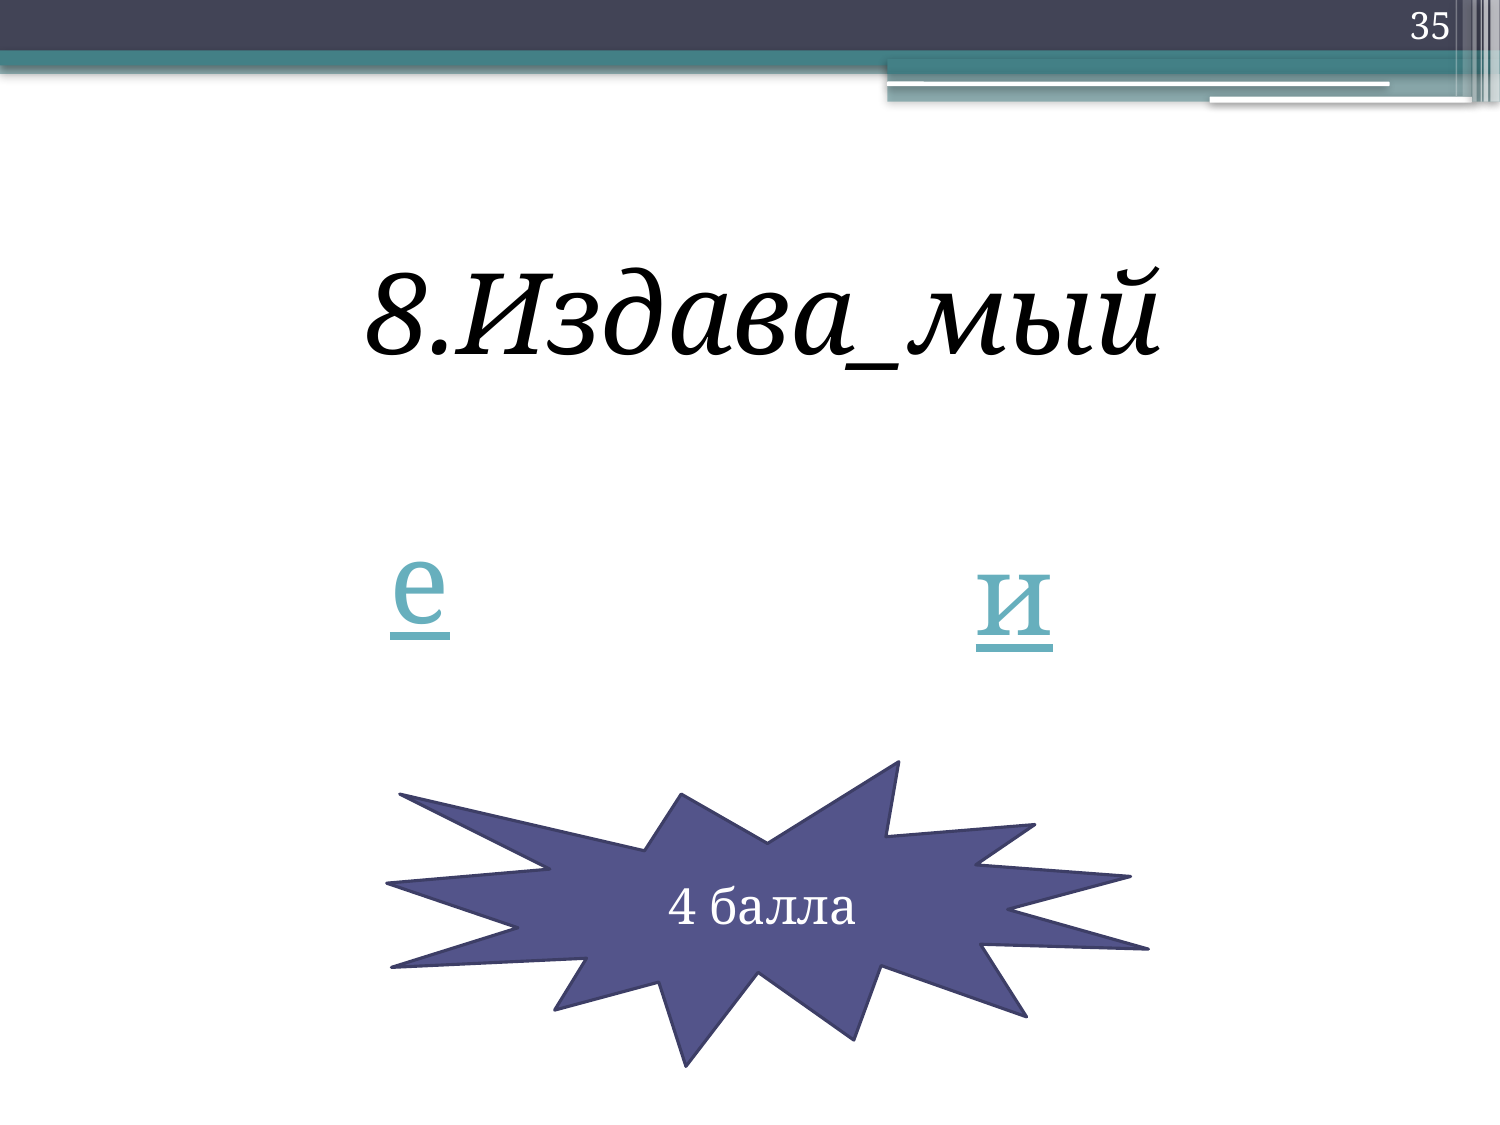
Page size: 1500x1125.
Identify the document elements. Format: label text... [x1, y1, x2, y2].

slide_number 35 [1341, 0, 1466, 61]
text_box е [375, 503, 575, 672]
text_box 8.Издава_мый [351, 234, 1395, 385]
text_box 4 балла [385, 760, 1150, 1068]
text_box и [960, 515, 1231, 684]
